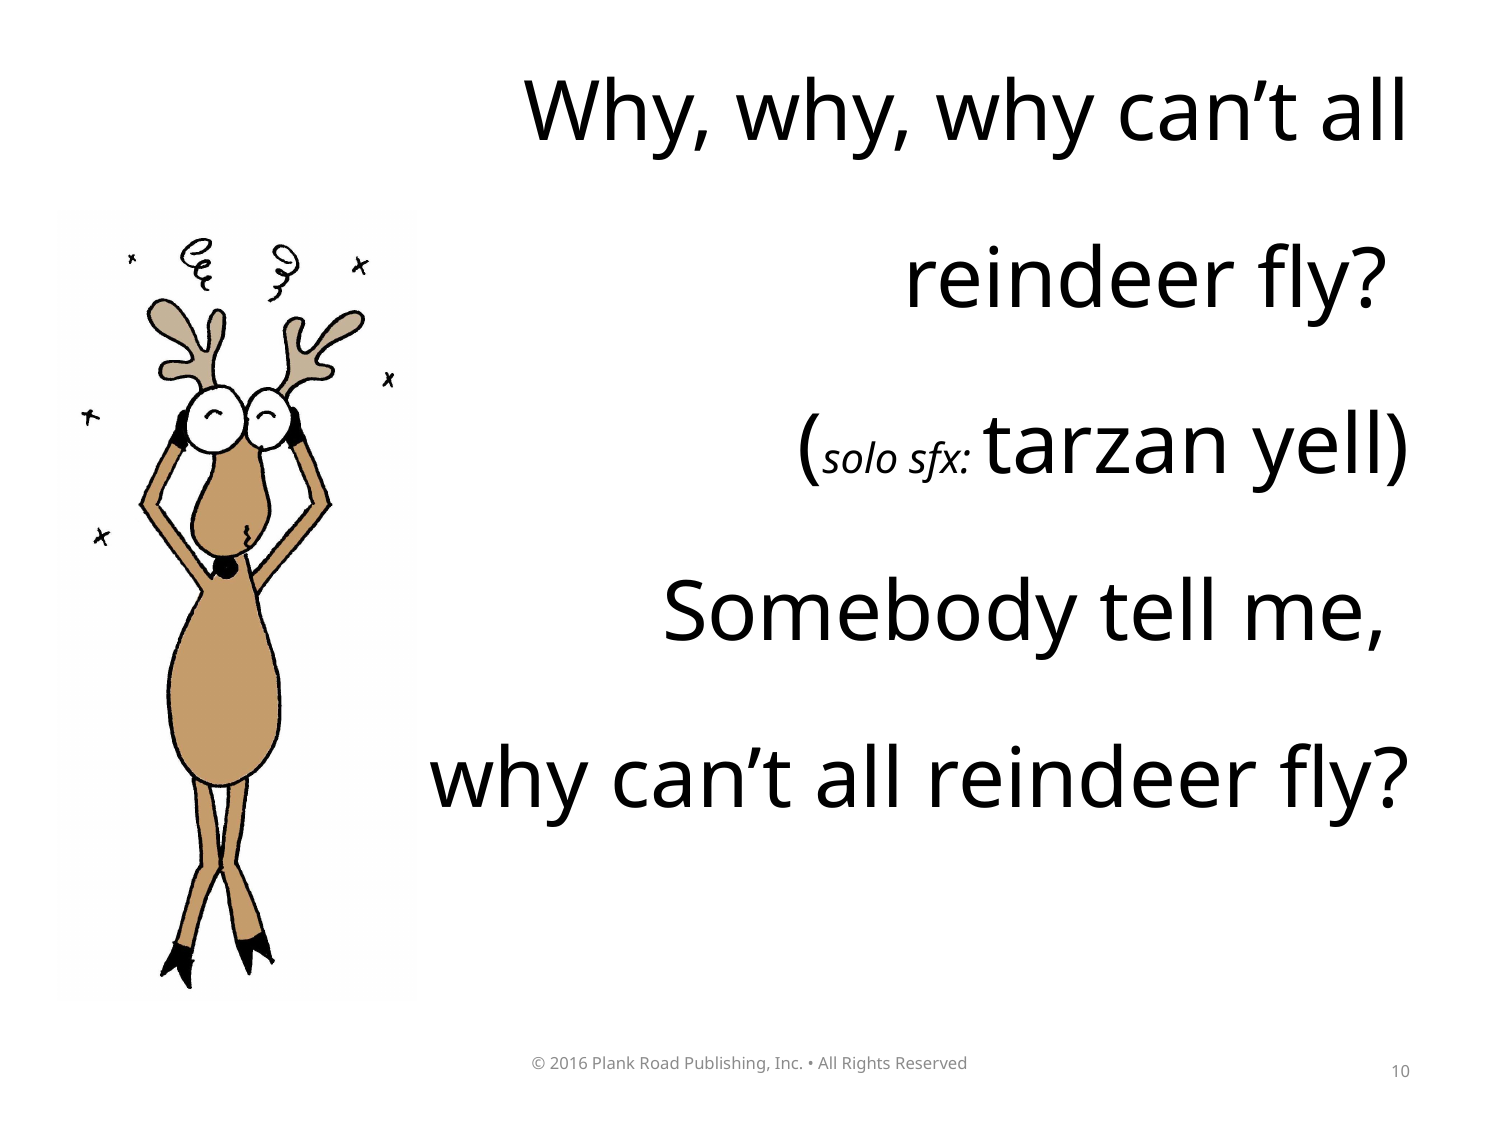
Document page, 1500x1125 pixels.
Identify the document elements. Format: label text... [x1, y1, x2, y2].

picture [57, 210, 417, 1002]
list Why, why, why can’t all reindeer fly? (solo sfx: tarzan yell) Somebody tell me, why can’t all reindeer fly? [75, 0, 1425, 1052]
slide_number 10 [1074, 1052, 1425, 1103]
